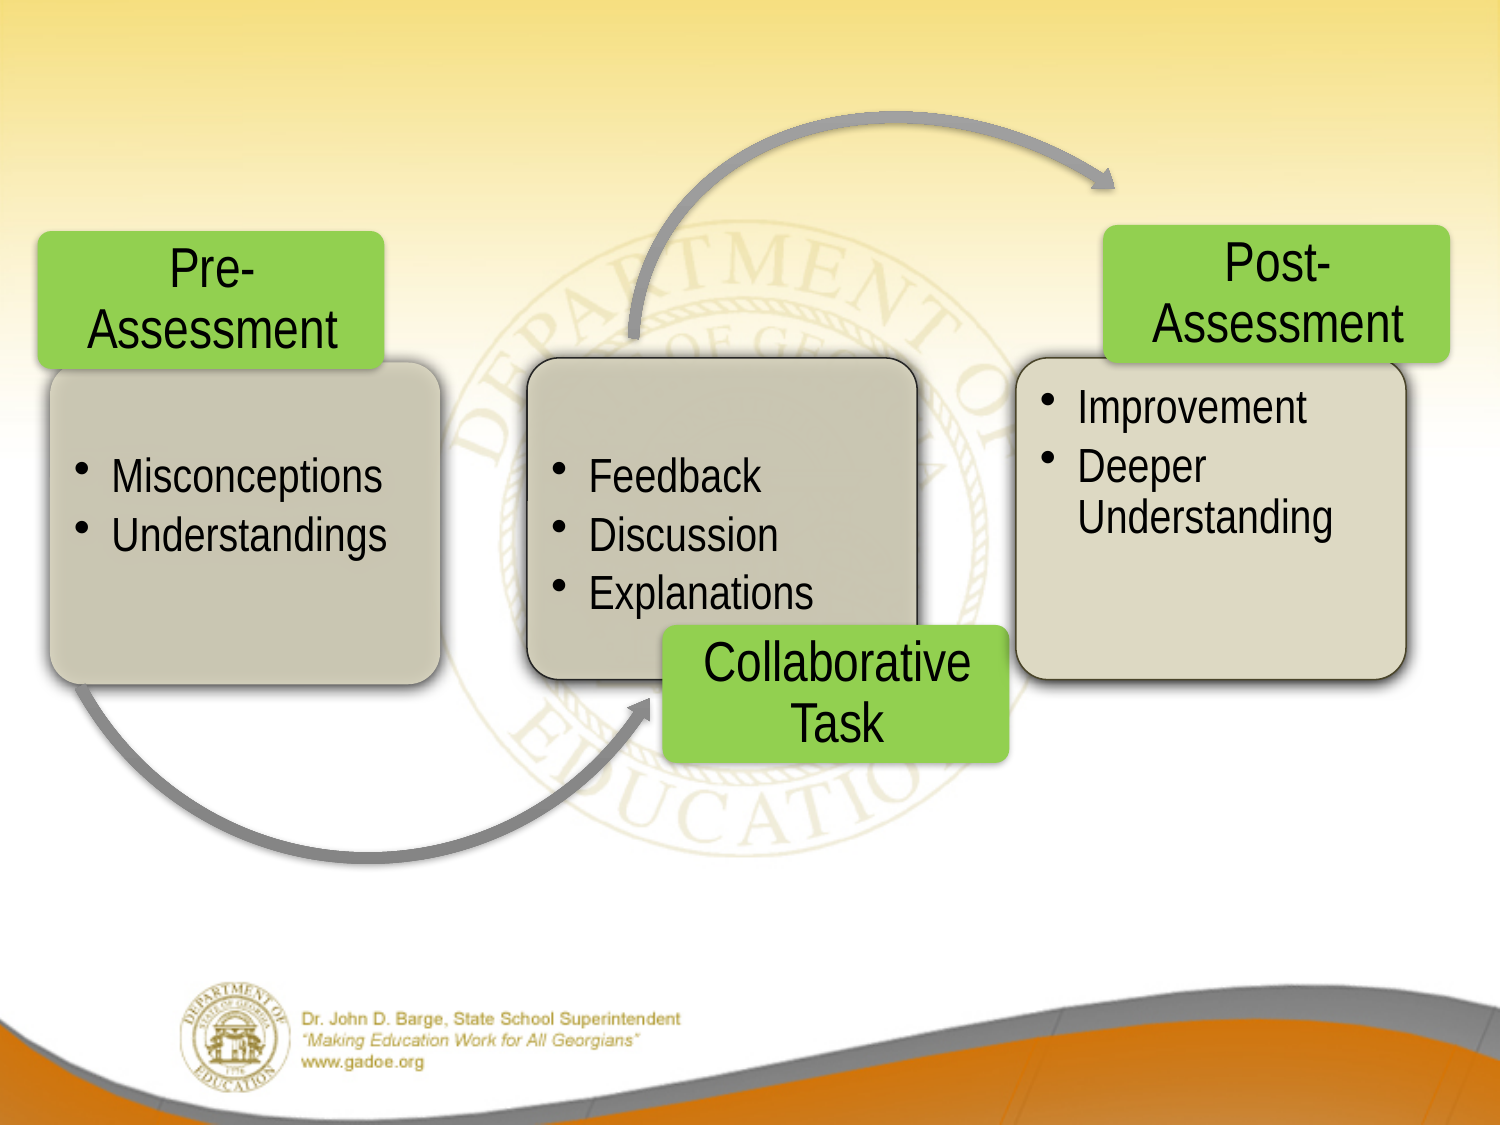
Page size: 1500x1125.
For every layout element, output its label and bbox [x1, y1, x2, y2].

text_box [37, 99, 1451, 938]
picture [0, 0, 1500, 1125]
